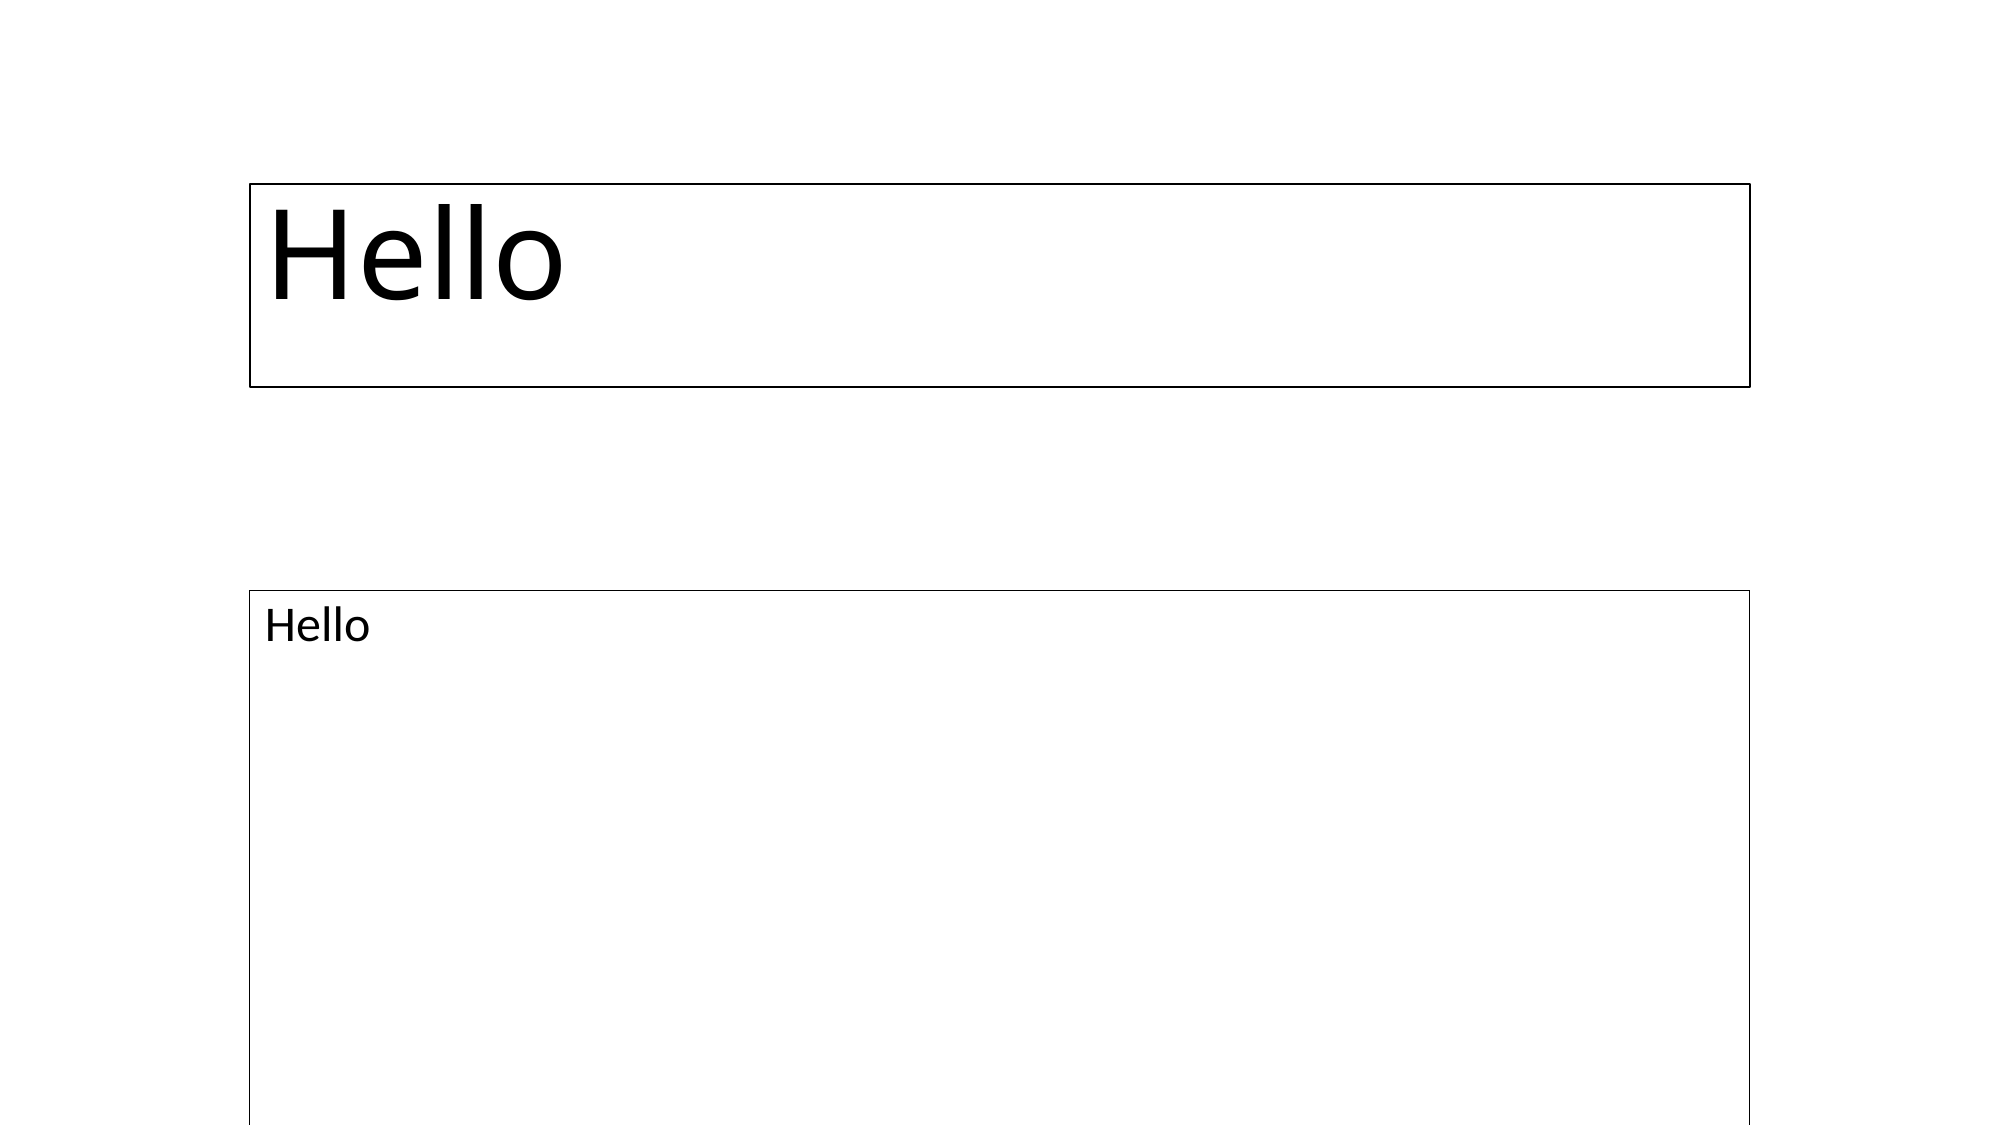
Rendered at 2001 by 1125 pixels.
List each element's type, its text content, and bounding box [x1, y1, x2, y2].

title Hello [249, 184, 1750, 387]
subtitle Hello [249, 590, 1750, 1125]
